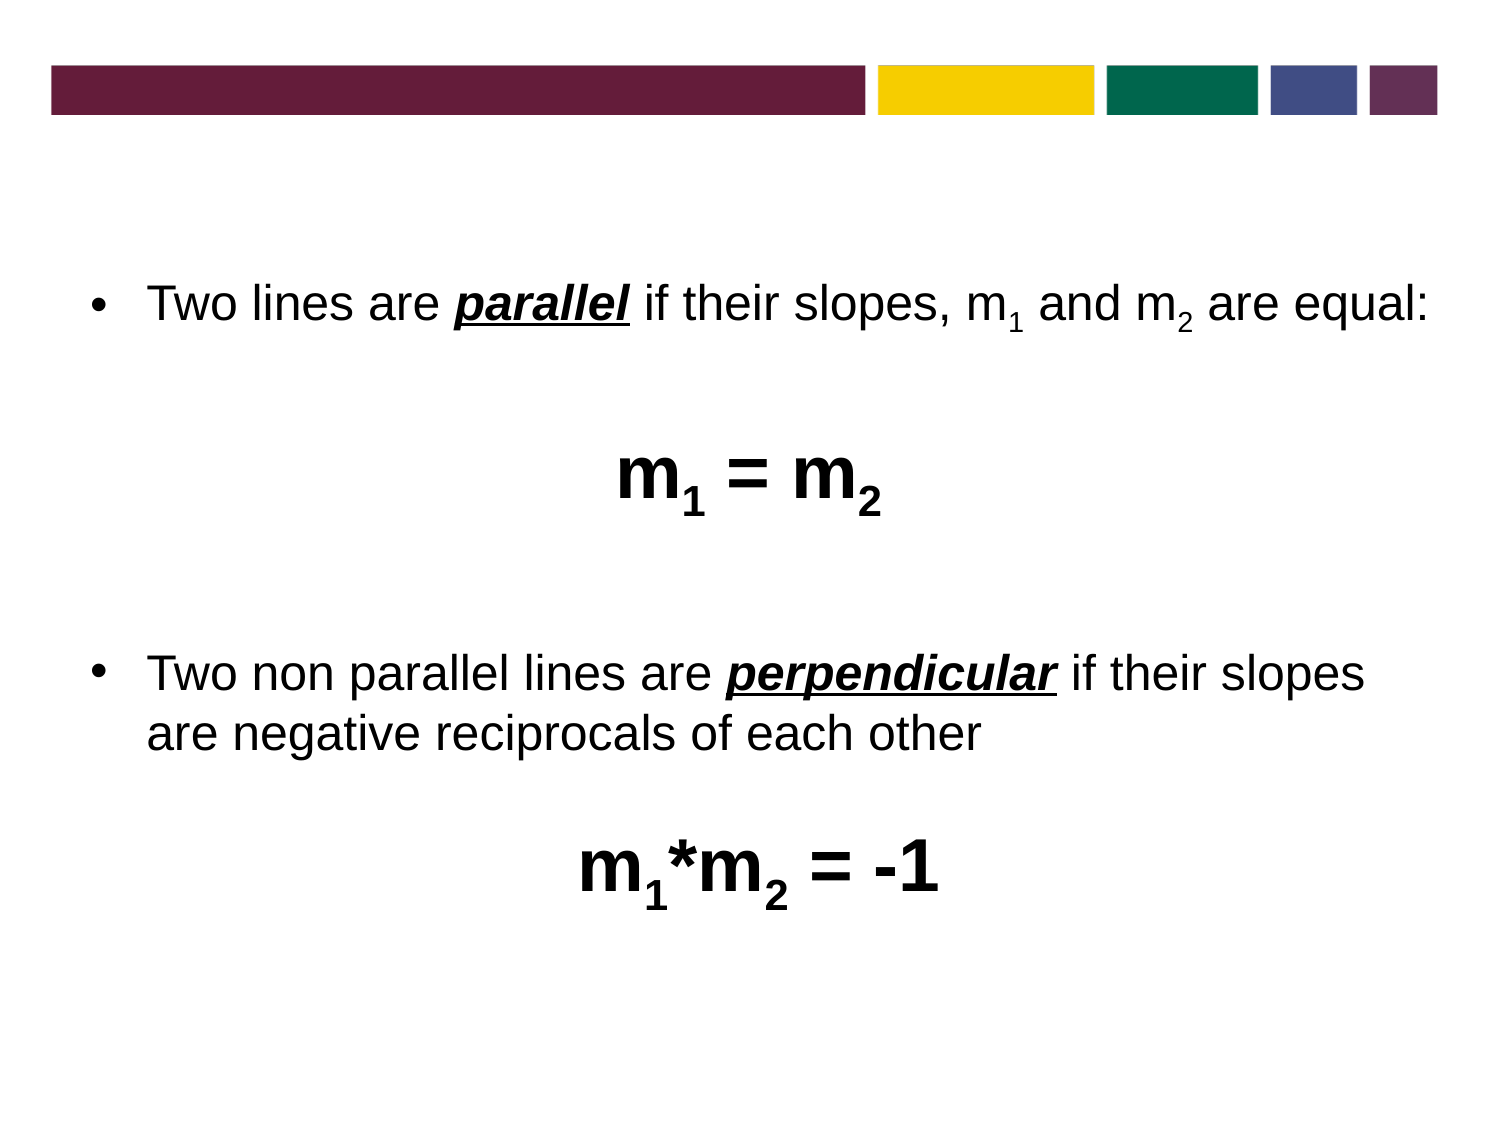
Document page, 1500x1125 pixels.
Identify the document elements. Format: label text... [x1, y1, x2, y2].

list Two lines are parallel if their slopes, m1 and m2 are equal: m1 = m2 Two non parallel lines are perpendicular if their slopes are negative reciprocals of each other m1*m2 = -1 [75, 262, 1450, 1005]
picture [50, 50, 1438, 115]
